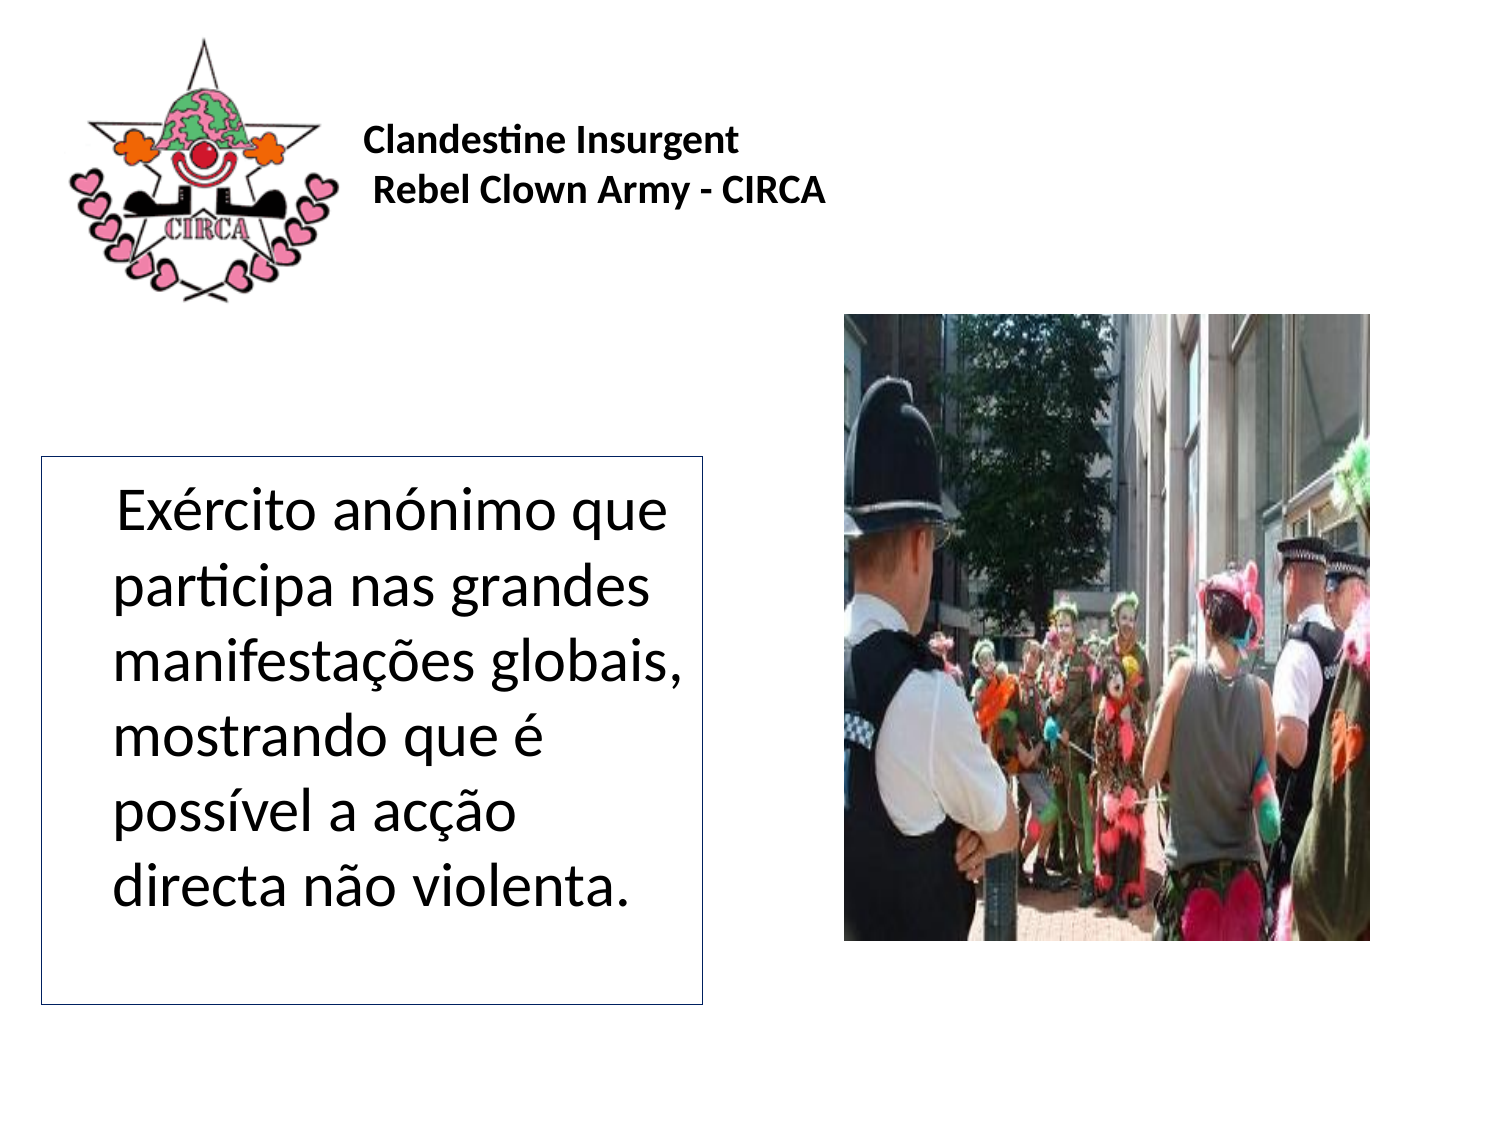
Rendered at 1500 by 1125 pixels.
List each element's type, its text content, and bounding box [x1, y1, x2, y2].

picture [844, 314, 1370, 941]
title Clandestine Insurgent Rebel Clown Army - CIRCA [352, 45, 857, 279]
list Exército anónimo que participa nas grandes manifestações globais, mostrando que é possível a acção directa não violenta. [41, 456, 703, 1005]
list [64, 30, 347, 307]
